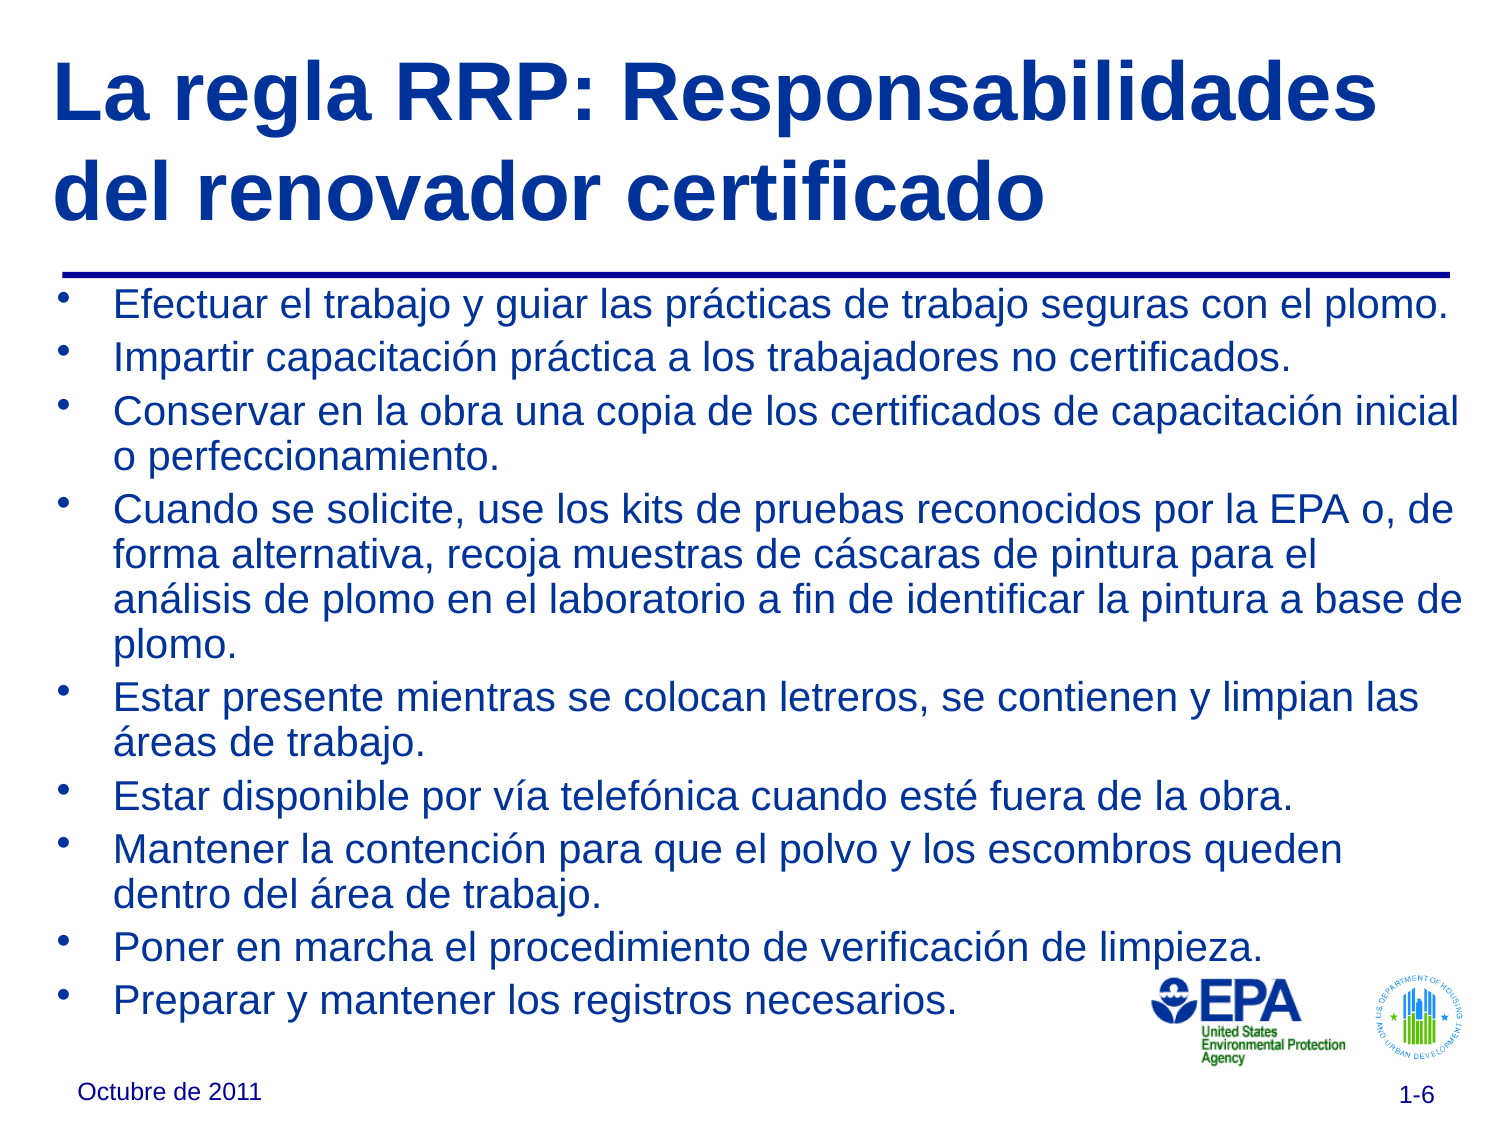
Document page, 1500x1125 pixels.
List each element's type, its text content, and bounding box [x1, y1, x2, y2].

slide_number 1-6 [1137, 1049, 1451, 1113]
picture [1149, 1038, 1350, 1049]
slide_number Octubre de 2011 [62, 1049, 376, 1113]
list Efectuar el trabajo y guiar las prácticas de trabajo seguras con el plomo. Impartir capacitación práctica a los trabajadores no certificados. Conservar en la obra una copia de los certificados de capacitación inicial o perfeccionamiento. Cuando se solicite, use los kits de pruebas reconocidos por la EPA o, de forma alternativa, recoja muestras de cáscaras de pintura para el análisis de plomo en el laboratorio a fin de identificar la pintura a base de plomo. Estar presente mientras se colocan letreros, se contienen y limpian las áreas de trabajo. Estar disponible por vía telefónica cuando esté fuera de la obra. Mantener la contención para que el polvo y los escombros queden dentro del área de trabajo. Poner en marcha el procedimiento de verificación de limpieza. Preparar y mantener los registros necesarios. [41, 274, 1480, 1038]
title La regla RRP: Responsabilidades del renovador certificado [37, 37, 1451, 238]
picture [1374, 1038, 1463, 1060]
